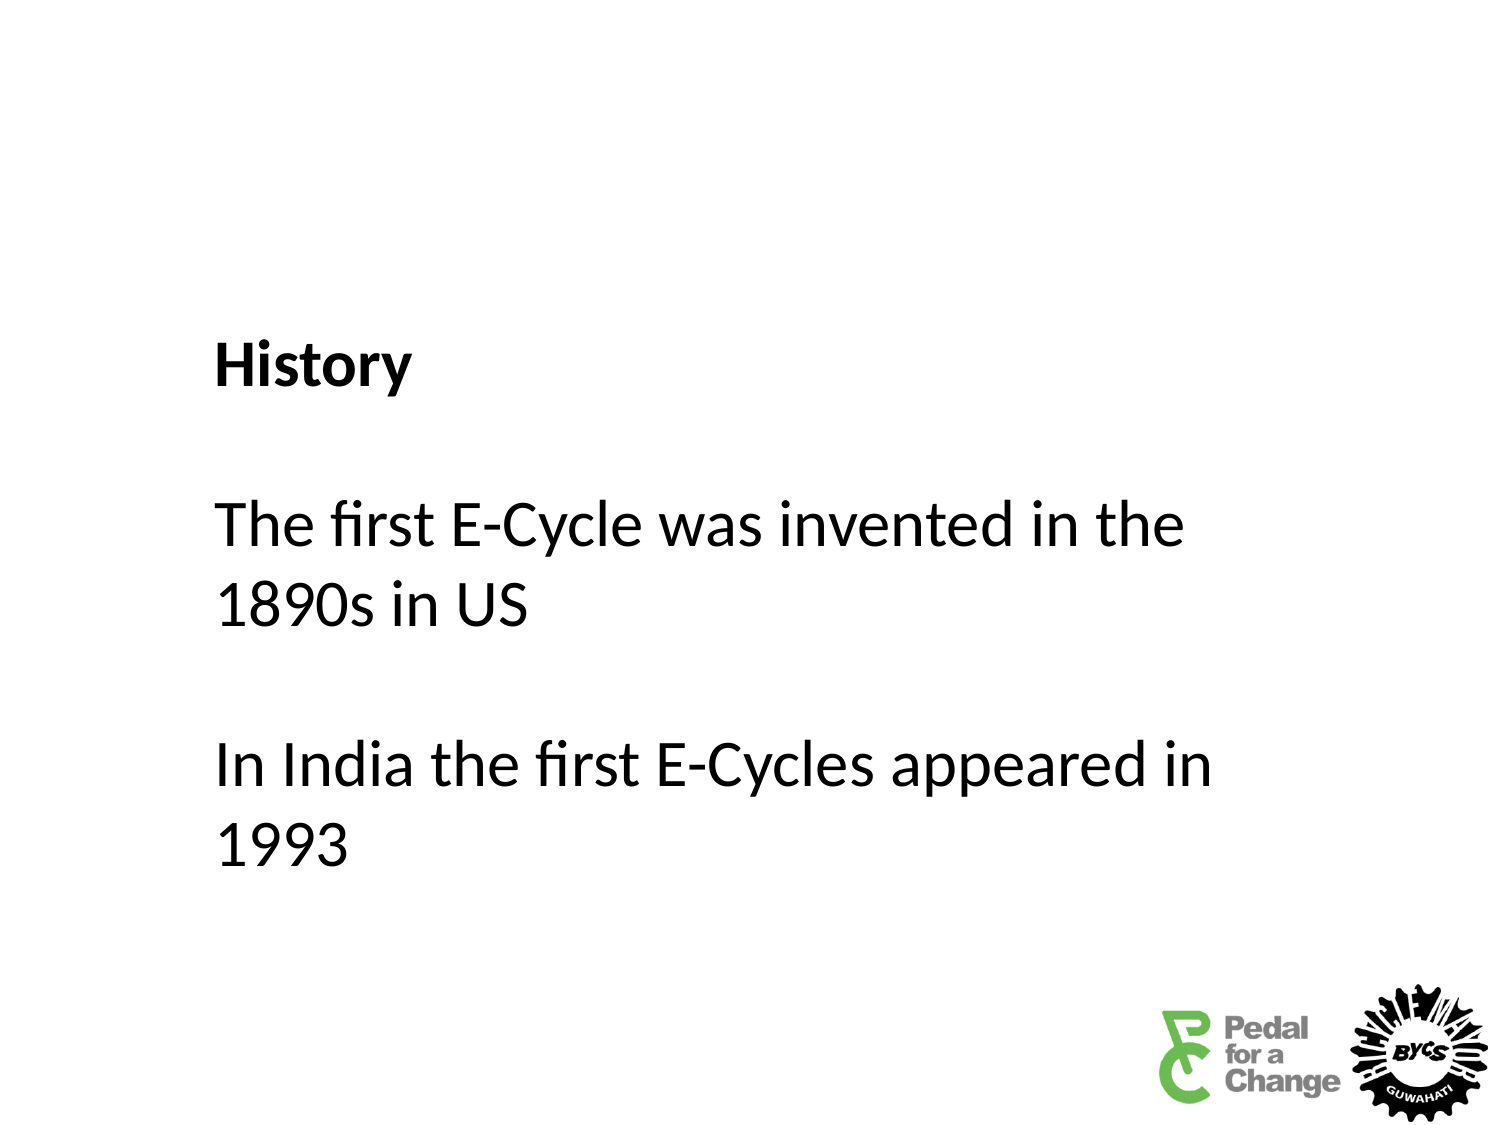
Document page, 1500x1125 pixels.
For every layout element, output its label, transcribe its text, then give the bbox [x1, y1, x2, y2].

picture [1147, 984, 1488, 1123]
text_box History The first E-Cycle was invented in the 1890s in US In India the first E-Cycles appeared in 1993 [200, 312, 1288, 887]
